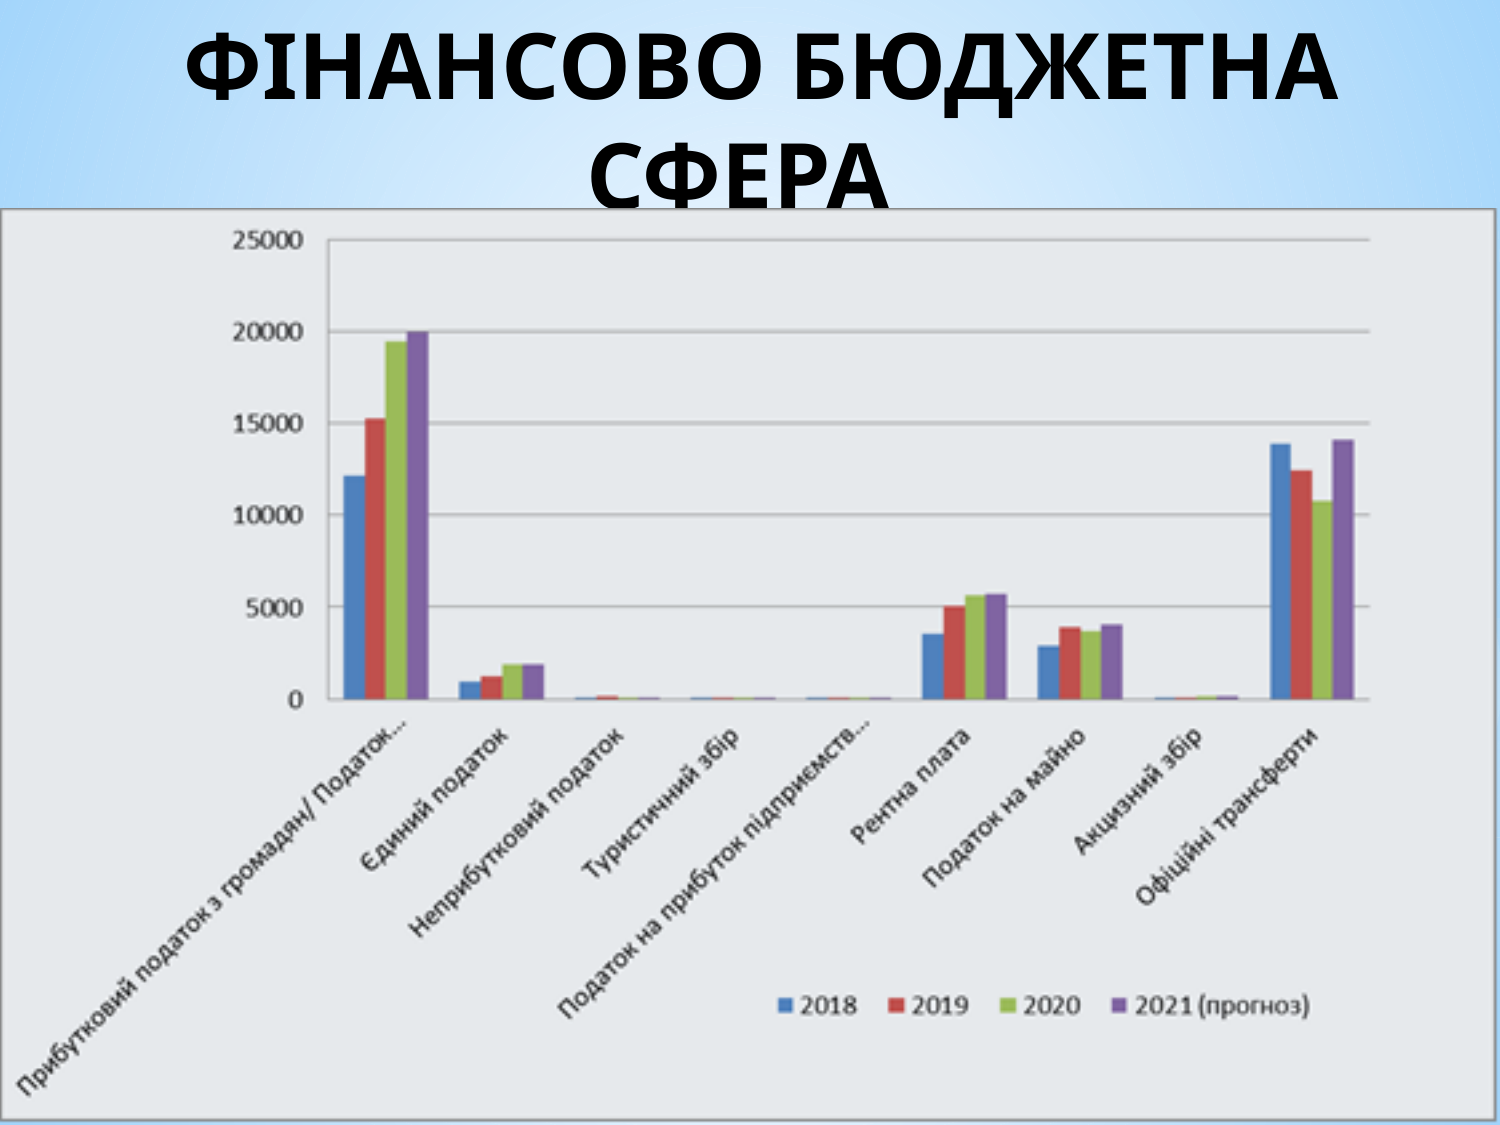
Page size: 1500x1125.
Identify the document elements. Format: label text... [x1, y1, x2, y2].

title ФІНАНСОВО БЮДЖЕТНА СФЕРА Структура доходів [0, 0, 1500, 188]
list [0, 207, 1500, 1125]
